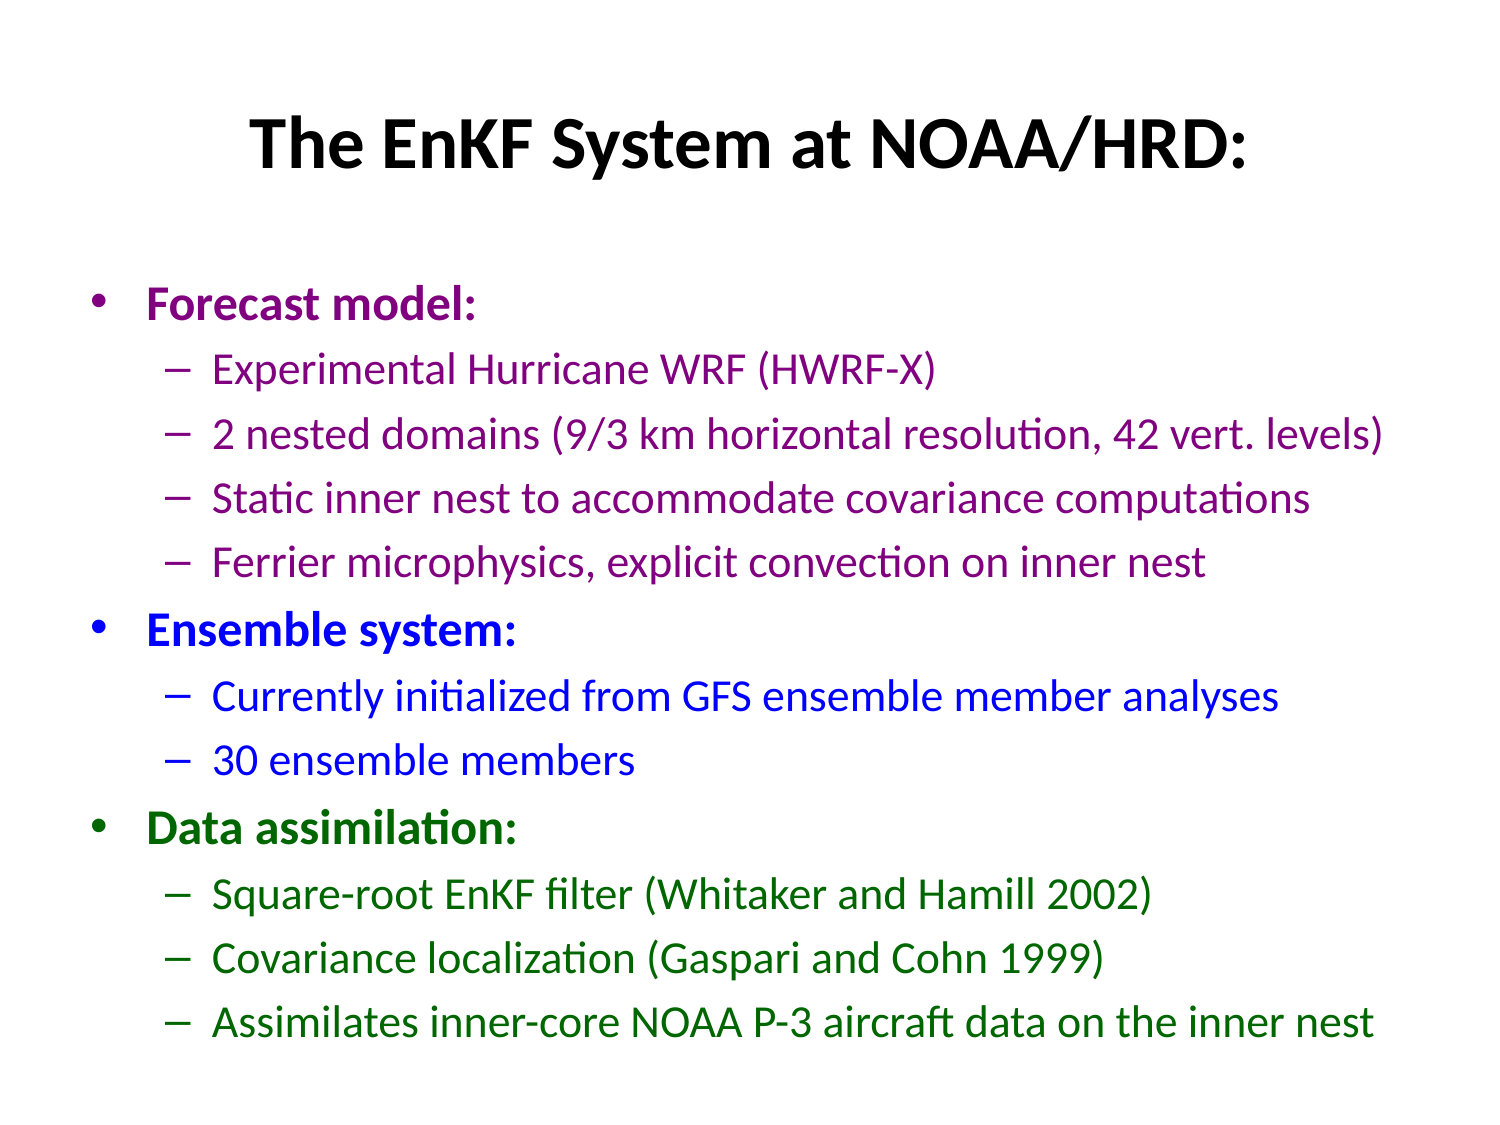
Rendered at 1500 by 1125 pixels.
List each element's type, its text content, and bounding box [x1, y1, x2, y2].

text_box The EnKF System at NOAA/HRD: [74, 45, 1425, 233]
list Forecast model: Experimental Hurricane WRF (HWRF-X) 2 nested domains (9/3 km horizontal resolution, 42 vert. levels) Static inner nest to accommodate covariance computations Ferrier microphysics, explicit convection on inner nest Ensemble system: Currently initialized from GFS ensemble member analyses 30 ensemble members Data assimilation: Square-root EnKF filter (Whitaker and Hamill 2002) Covariance localization (Gaspari and Cohn 1999) Assimilates inner-core NOAA P-3 aircraft data on the inner nest [74, 262, 1426, 1125]
